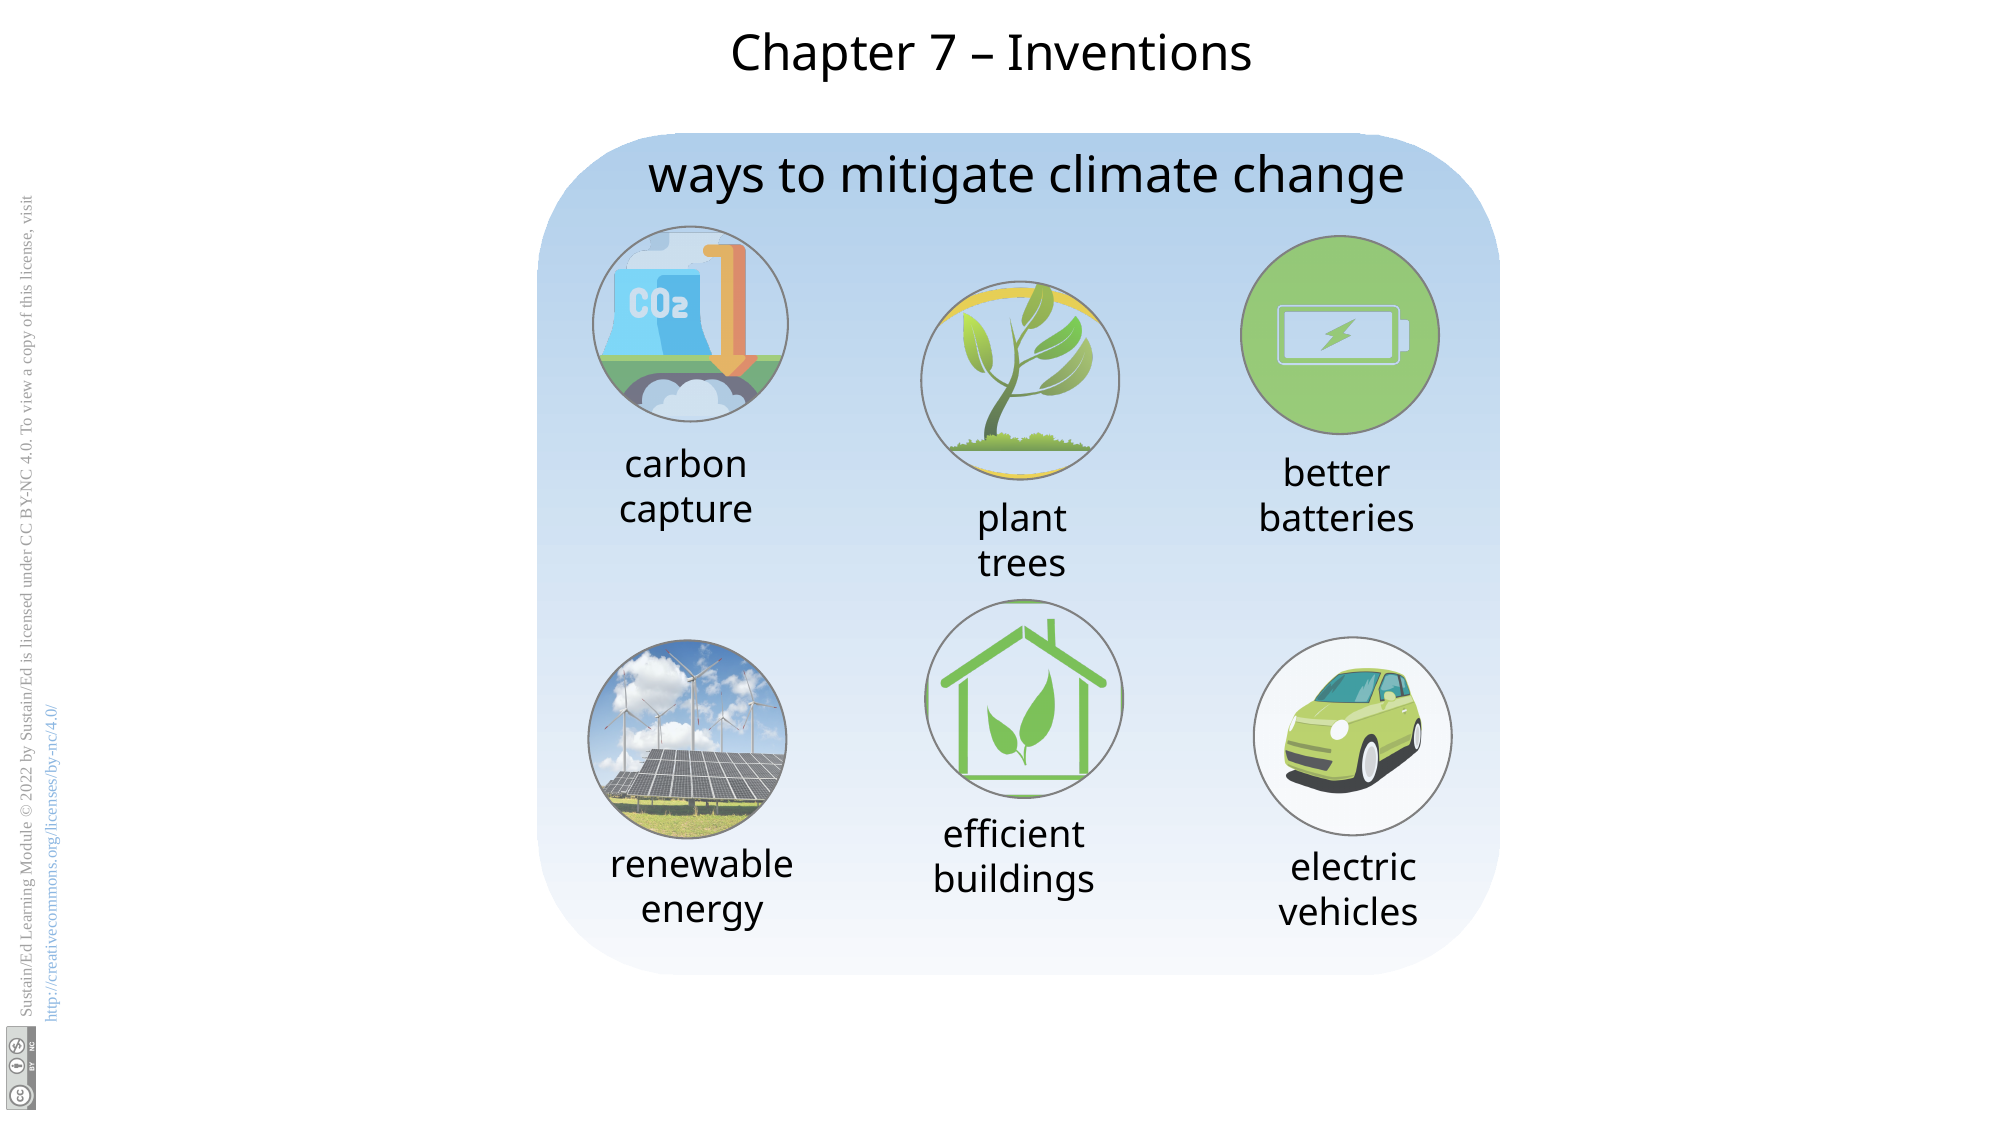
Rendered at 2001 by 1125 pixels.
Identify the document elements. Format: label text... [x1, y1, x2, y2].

text_box [587, 639, 788, 840]
text_box [924, 598, 1125, 799]
text_box ways to mitigate climate change [634, 135, 1421, 210]
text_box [0, 167, 75, 1112]
text_box renewable energy [595, 832, 809, 938]
text_box plant trees [950, 486, 1094, 592]
text_box [536, 139, 1501, 976]
text_box better batteries [1236, 441, 1437, 547]
text_box efficient buildings [898, 802, 1130, 908]
text_box [1252, 636, 1453, 837]
text_box Chapter 7 – Inventions [633, 20, 1350, 89]
text_box [1240, 235, 1441, 436]
text_box carbon capture [600, 432, 773, 538]
text_box [591, 225, 789, 423]
text_box [920, 280, 1121, 481]
text_box electric vehicles [1263, 835, 1444, 941]
